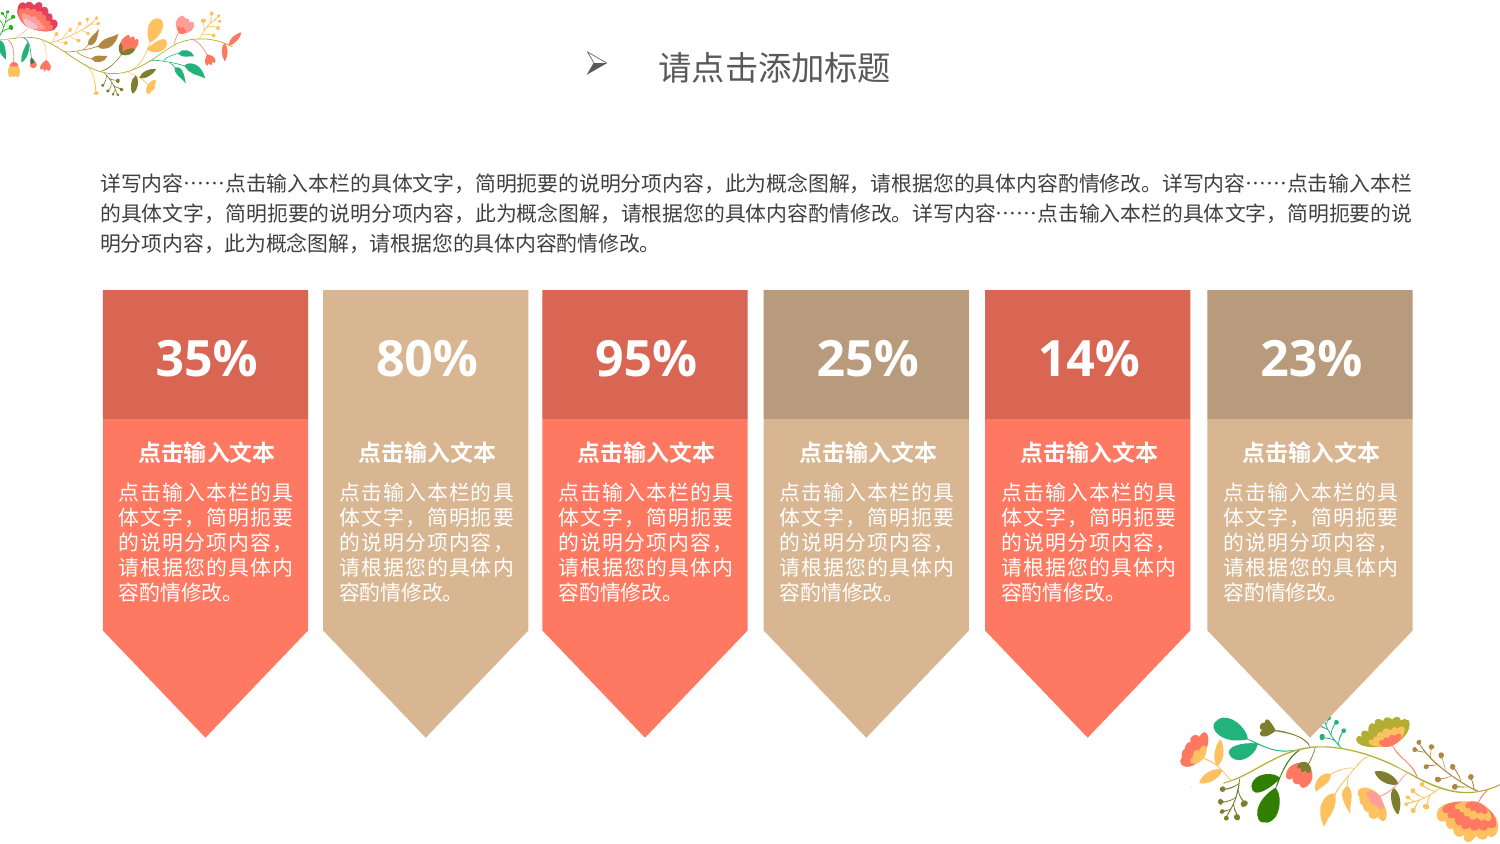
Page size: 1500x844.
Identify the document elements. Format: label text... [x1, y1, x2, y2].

text_box 详写内容……点击输入本栏的具体文字，简明扼要的说明分项内容，此为概念图解，请根据您的具体内容酌情修改。详写内容……点击输入本栏的具体文字，简明扼要的说明分项内容，此为概念图解，请根据您的具体内容酌情修改。详写内容……点击输入本栏的具体文字，简明扼要的说明分项内容，此为概念图解，请根据您的具体内容酌情修改。 [94, 162, 1418, 269]
text_box [1207, 289, 1413, 419]
text_box 点击输入文本 [1011, 436, 1168, 476]
text_box 25% [786, 323, 949, 393]
text_box 点击输入本栏的具体文字，简明扼要的说明分项内容，请根据您的具体内容酌情修改。 [774, 476, 960, 579]
text_box 点击输入文本 [1234, 436, 1390, 476]
text_box [763, 289, 969, 419]
text_box [1206, 289, 1414, 739]
text_box 80% [345, 323, 509, 393]
text_box [541, 289, 749, 739]
text_box [763, 289, 970, 739]
text_box 点击输入本栏的具体文字，简明扼要的说明分项内容，请根据您的具体内容酌情修改。 [113, 476, 300, 579]
text_box 35% [125, 323, 289, 393]
text_box [323, 289, 529, 419]
text_box 23% [1229, 323, 1393, 393]
text_box 点击输入本栏的具体文字，简明扼要的说明分项内容，请根据您的具体内容酌情修改。 [1217, 476, 1404, 579]
text_box [542, 289, 748, 419]
text_box 点击输入本栏的具体文字，简明扼要的说明分项内容，请根据您的具体内容酌情修改。 [552, 476, 739, 579]
text_box [102, 419, 309, 739]
text_box 点击输入本栏的具体文字，简明扼要的说明分项内容，请根据您的具体内容酌情修改。 [333, 476, 520, 579]
text_box 14% [1007, 323, 1171, 393]
text_box [322, 289, 529, 739]
text_box 点击输入文本 [790, 436, 946, 476]
text_box 点击输入文本 [129, 436, 285, 476]
text_box 请点击添加标题 [568, 40, 907, 95]
text_box 95% [564, 323, 728, 393]
text_box [985, 289, 1191, 419]
text_box [102, 289, 309, 419]
text_box 点击输入文本 [569, 436, 725, 476]
text_box 点击输入文本 [349, 436, 506, 476]
text_box [984, 289, 1191, 739]
text_box 点击输入本栏的具体文字，简明扼要的说明分项内容，请根据您的具体内容酌情修改。 [995, 476, 1182, 579]
